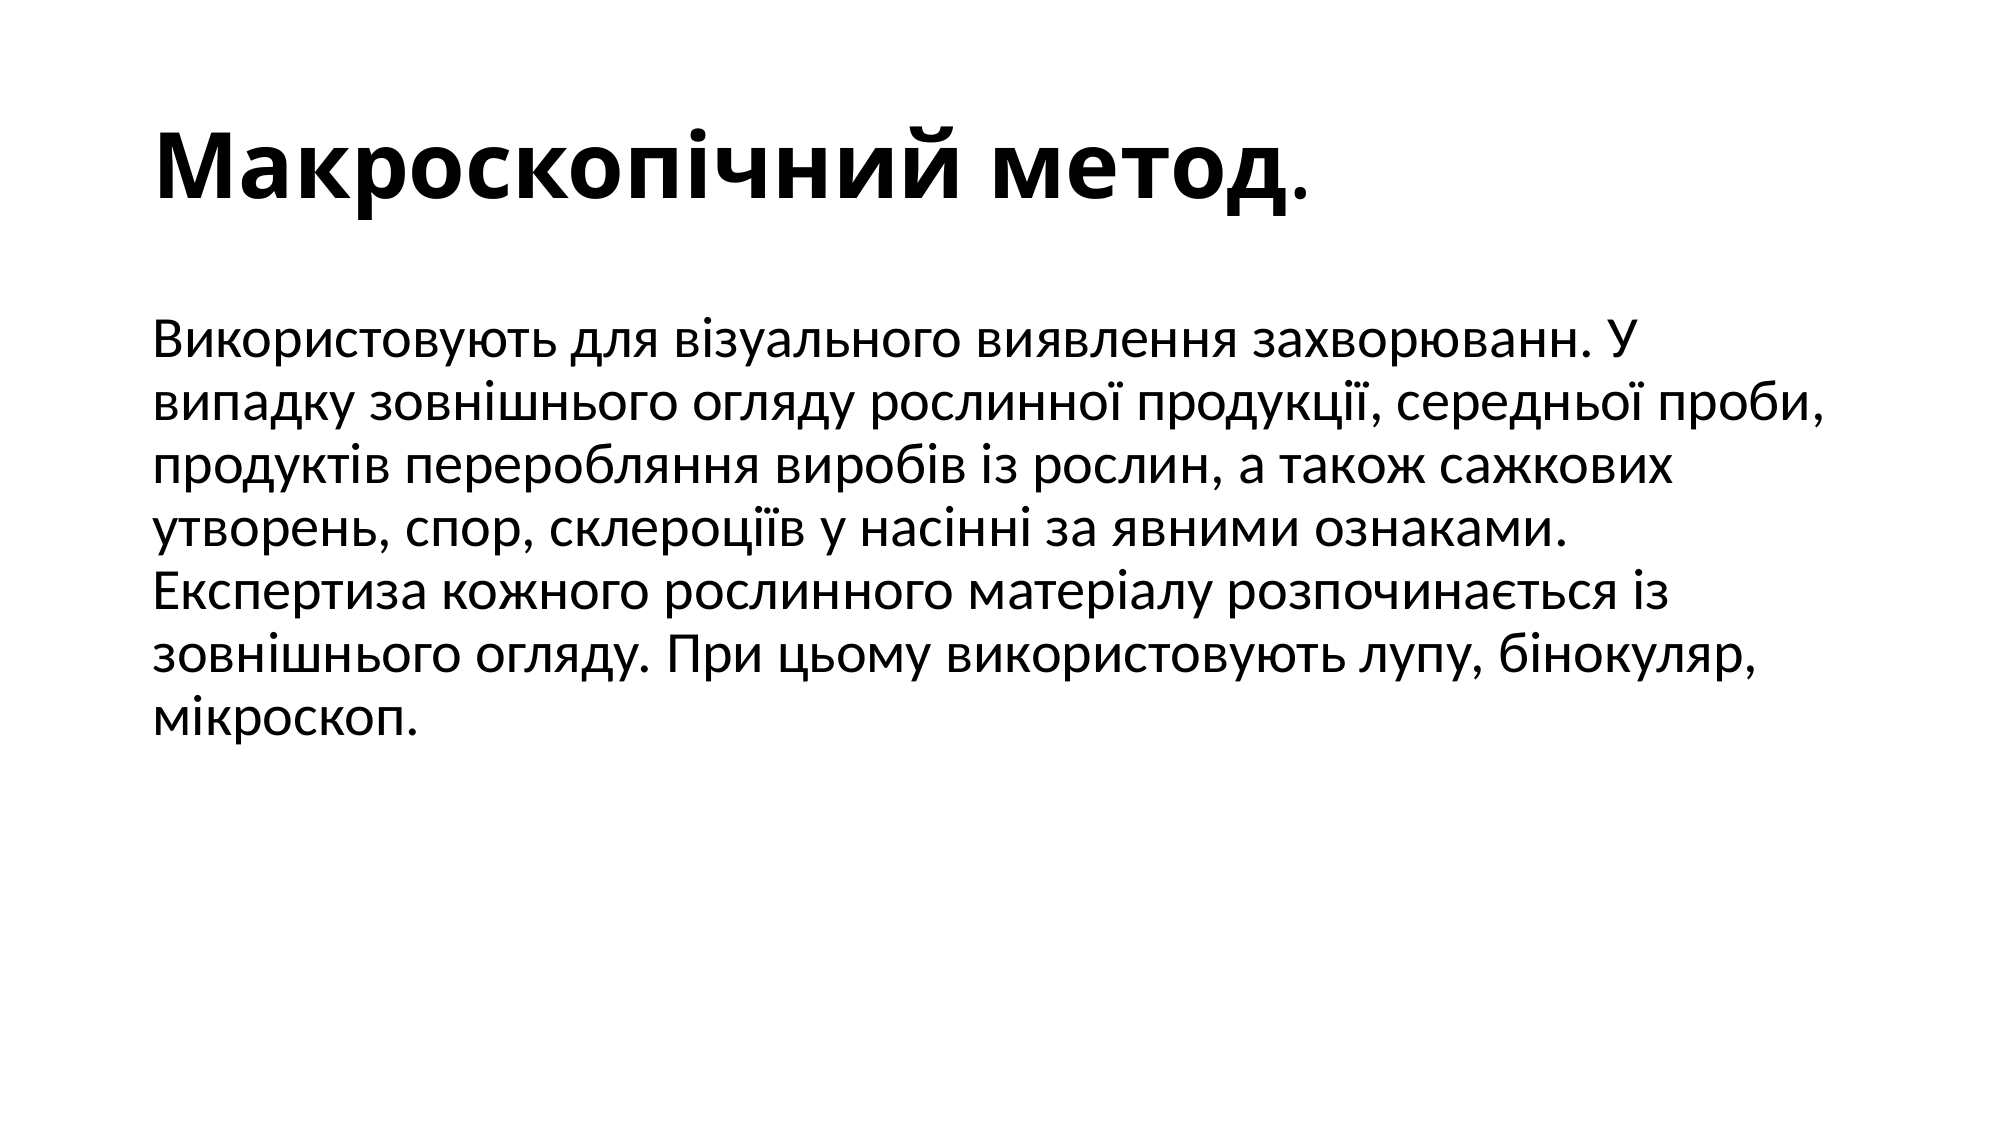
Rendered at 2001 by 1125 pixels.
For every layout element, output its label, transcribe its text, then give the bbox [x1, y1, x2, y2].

title Макроскопічний метод. [137, 59, 1863, 278]
list Використовують для візуального виявлення захворюванн. У випадку зовнішнього огляду рослинної продукції, середньої проби, продуктів переробляння виробів із рослин, а також сажкових утворень, спор, склероціїв у насінні за явними ознаками. Експертиза кожного рослинного матеріалу розпочинається із зовнішнього огляду. При цьому використовують лупу, бінокуляр, мікроскоп. [137, 299, 1863, 1014]
